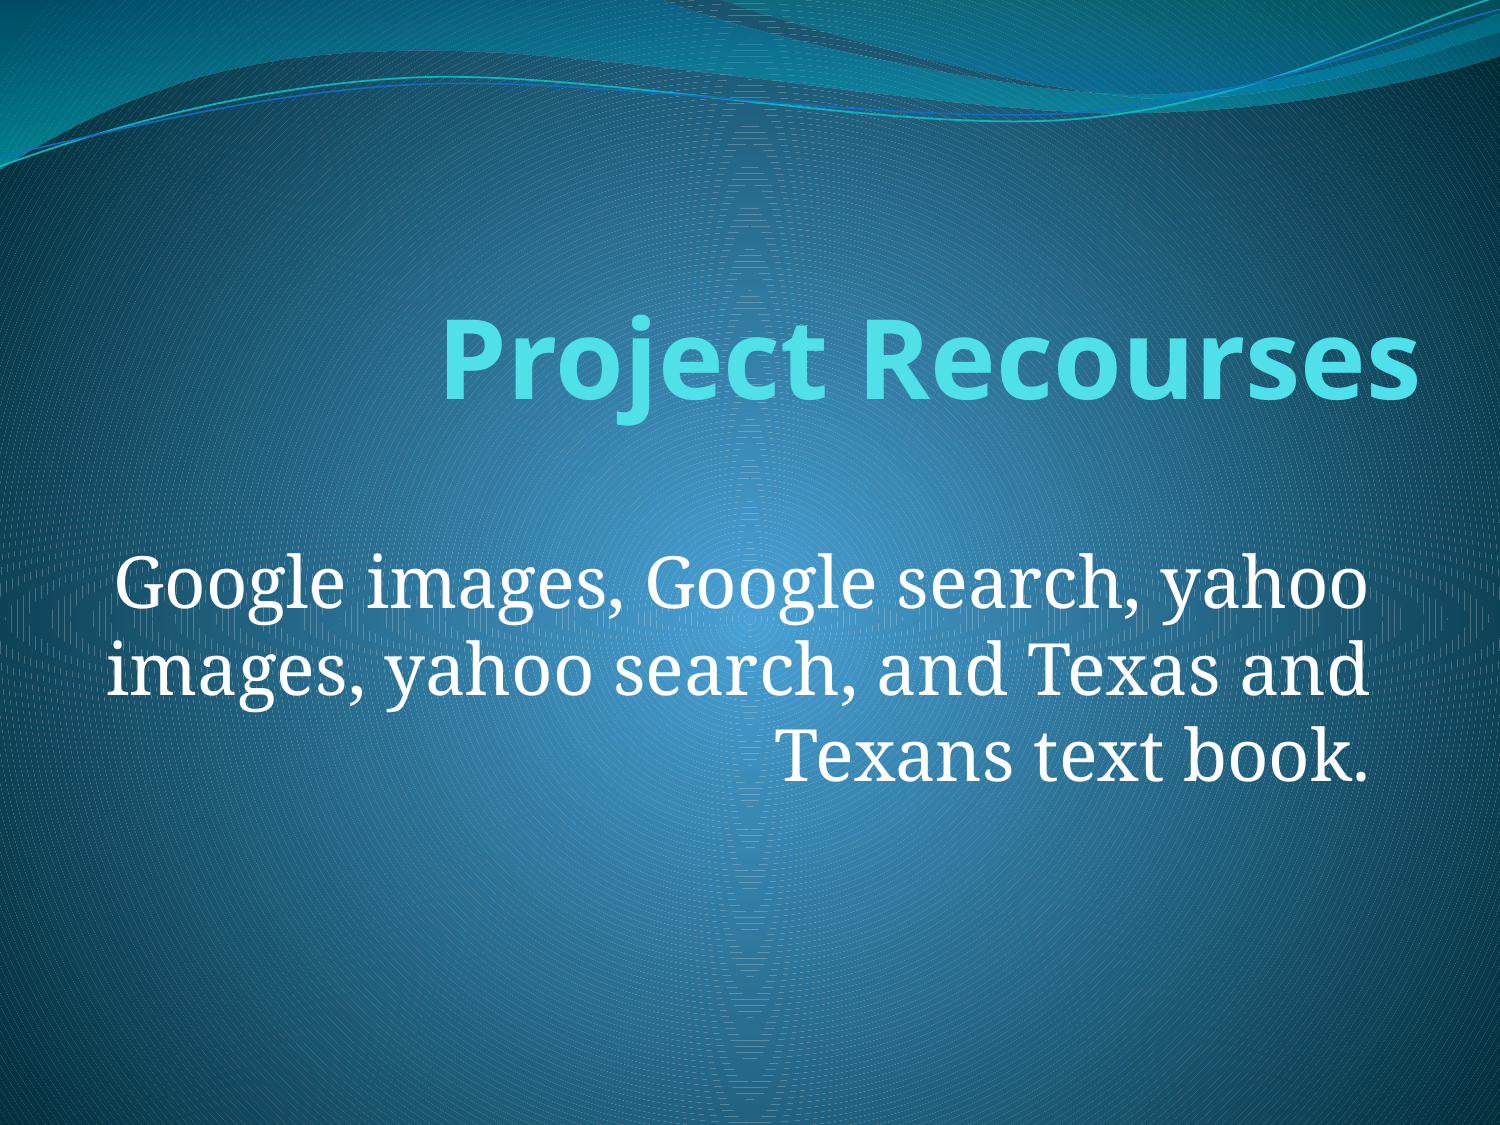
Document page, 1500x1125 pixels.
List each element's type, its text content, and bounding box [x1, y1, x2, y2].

title Project Recourses [75, 287, 1425, 526]
subtitle Google images, Google search, yahoo images, yahoo search, and Texas and Texans text book. [87, 529, 1376, 818]
